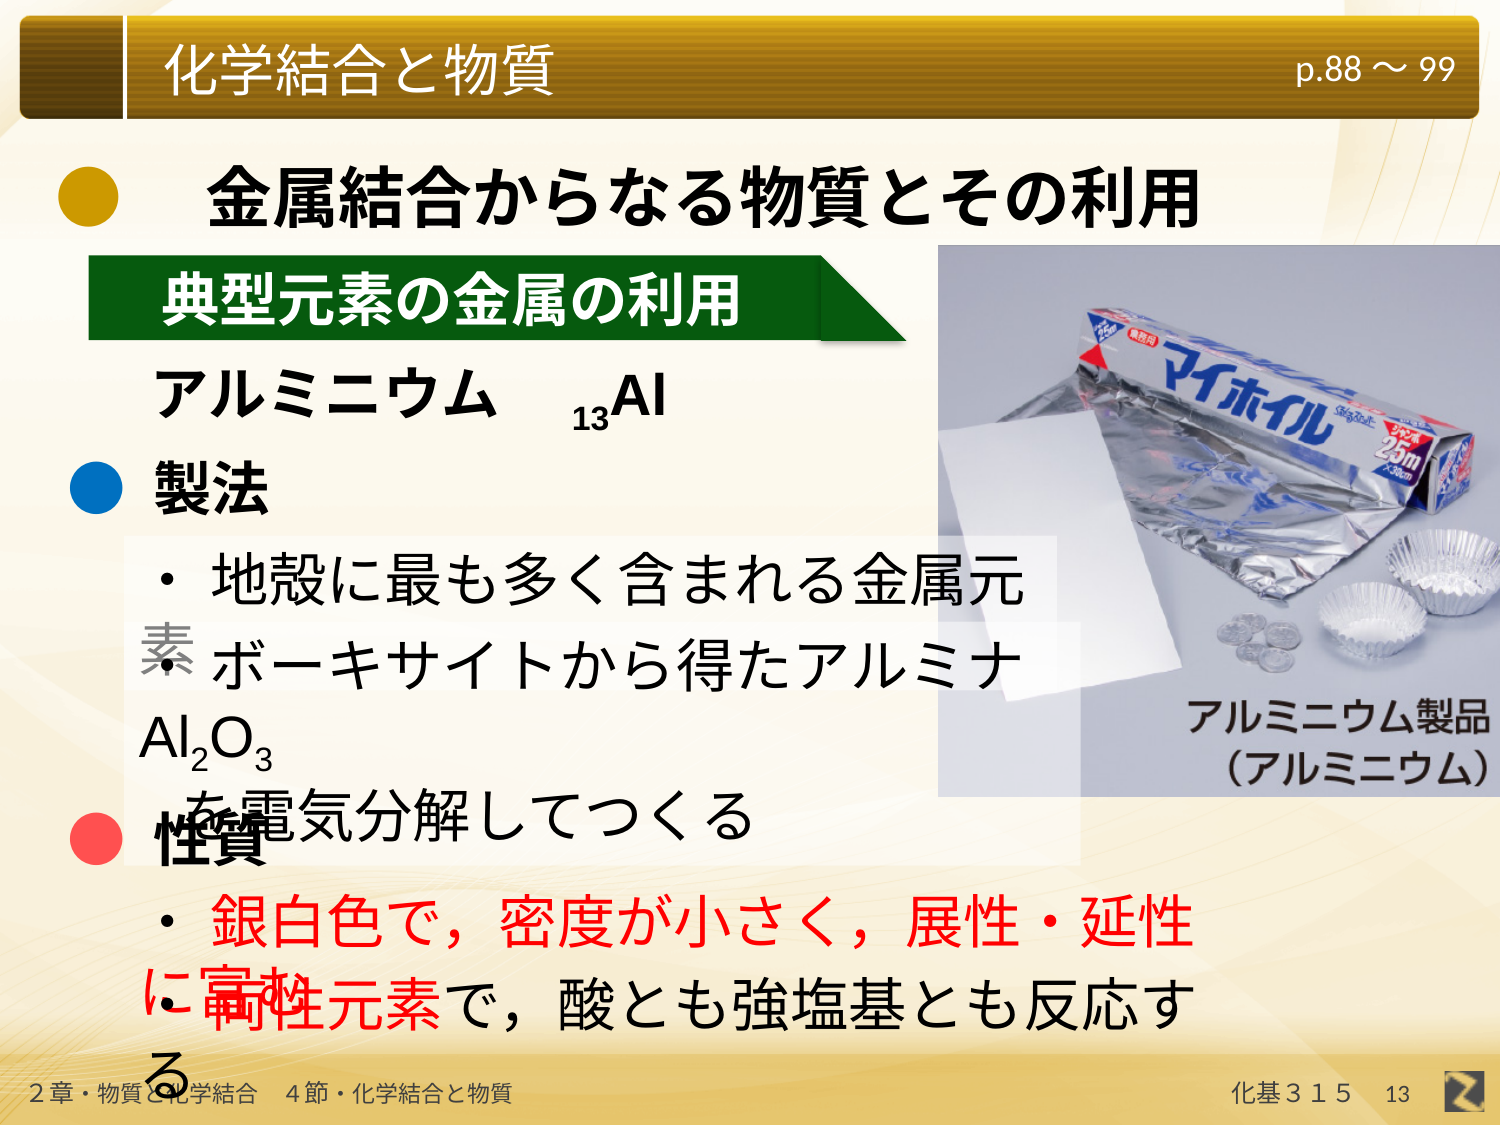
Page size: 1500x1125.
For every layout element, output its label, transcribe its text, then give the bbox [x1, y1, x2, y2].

text_box アルミニウム 13Al [135, 350, 691, 445]
text_box ・ 銀白色で，密度が小さく，展性・延性に富む [123, 878, 1255, 960]
slide_number 13 [1358, 1070, 1437, 1118]
text_box ・ 両性元素で，酸とも強塩基とも反応する [123, 960, 1255, 1116]
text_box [88, 255, 907, 342]
text_box ・ ボーキサイトから得たアルミナAl2O3 を電気分解してつくる [123, 621, 1081, 866]
text_box ● 性質 [53, 795, 331, 881]
text_box ・ 地殻に最も多く含まれる金属元素 [124, 535, 933, 621]
text_box ● 製法 [53, 444, 331, 529]
picture [0, 0, 1500, 1125]
text_box ● 金属結合からなる物質とその利用 [41, 148, 1294, 244]
